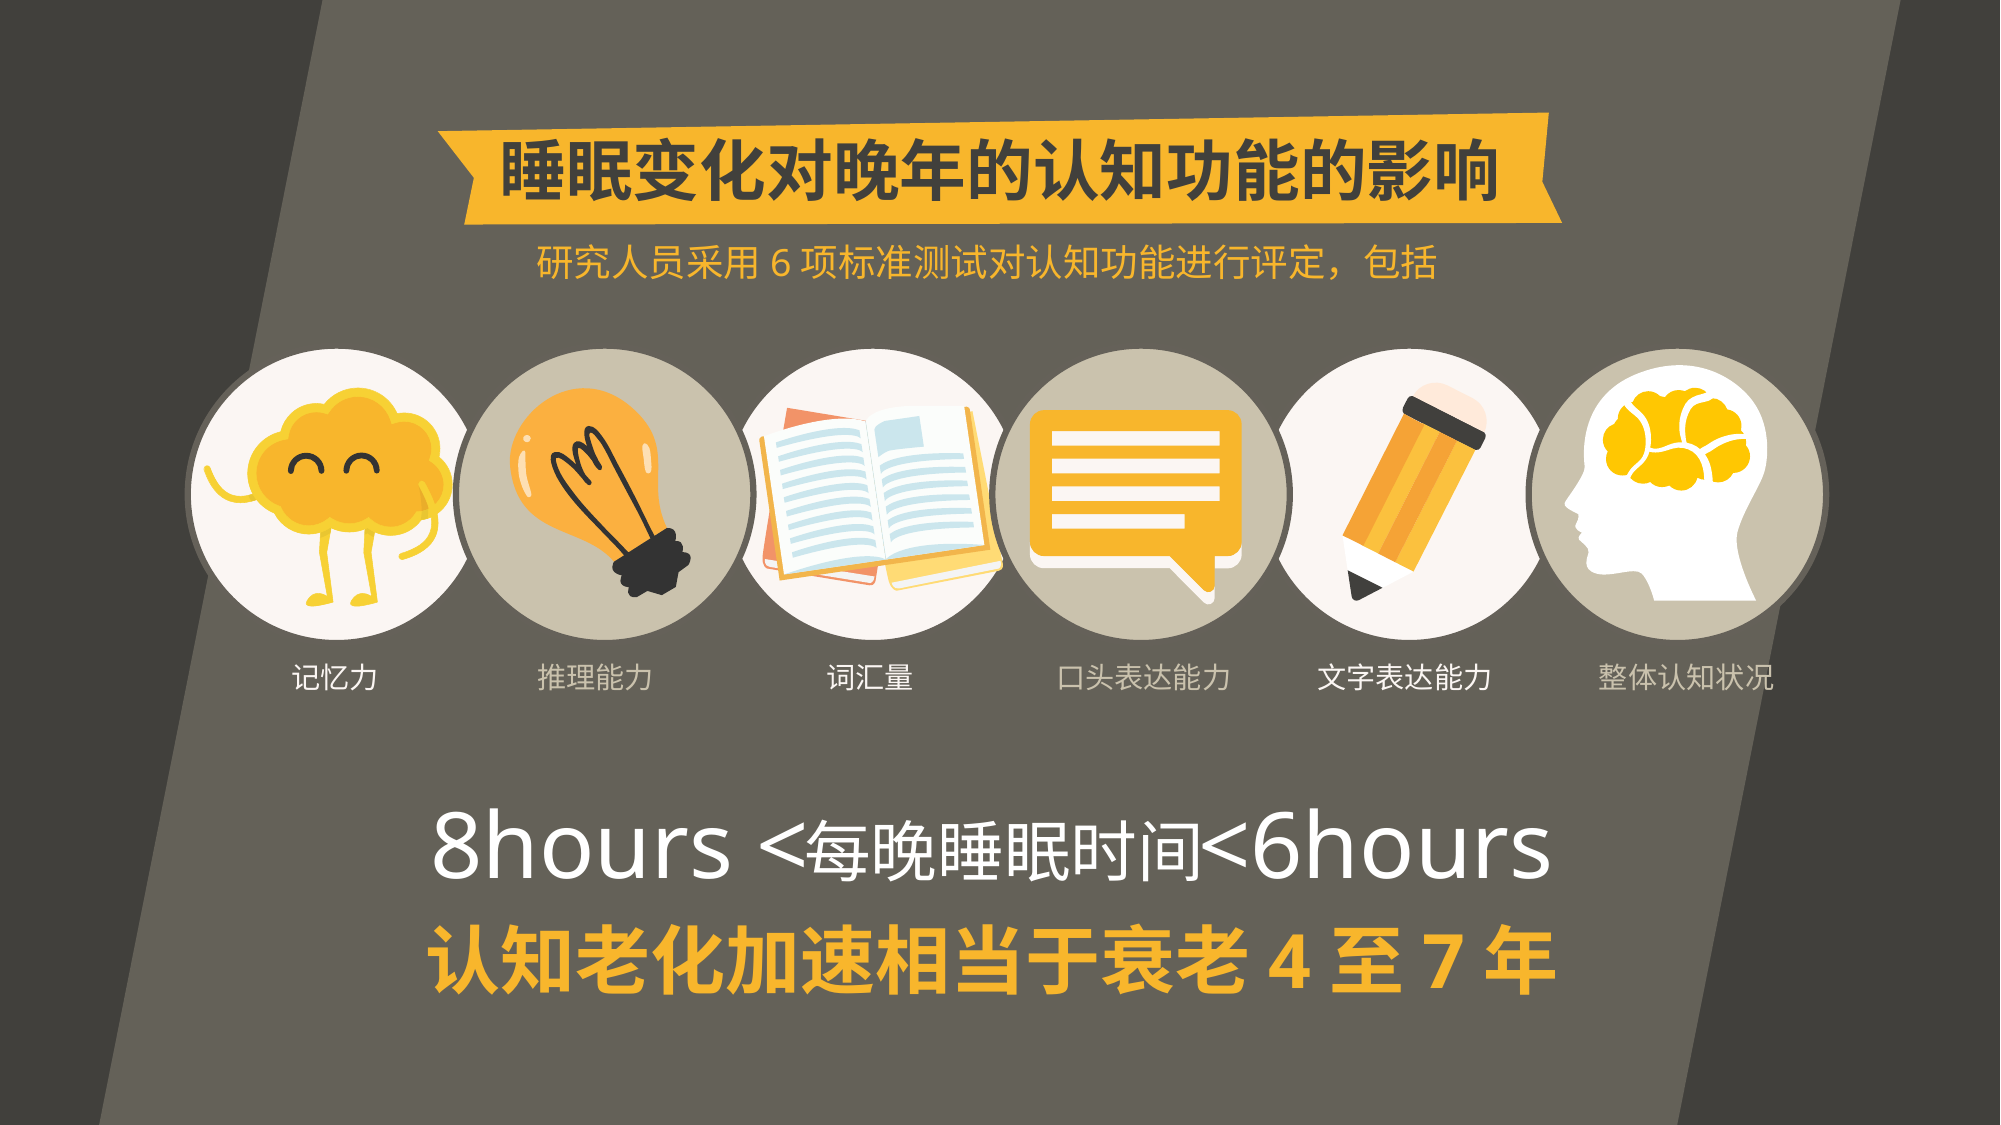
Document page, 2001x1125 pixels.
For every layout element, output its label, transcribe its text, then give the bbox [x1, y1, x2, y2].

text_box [992, 345, 1290, 717]
text_box 睡眠变化对晚年的认知功能的影响 [435, 111, 1564, 226]
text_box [455, 345, 754, 717]
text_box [1290, 345, 1528, 717]
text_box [754, 345, 992, 717]
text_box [416, 779, 1552, 906]
text_box 研究人员采用6项标准测试对认知功能进行评定，包括 [521, 231, 1457, 292]
text_box 认知老化加速相当于衰老4至7年 [411, 905, 1574, 1011]
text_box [1528, 345, 1827, 717]
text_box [187, 345, 455, 717]
